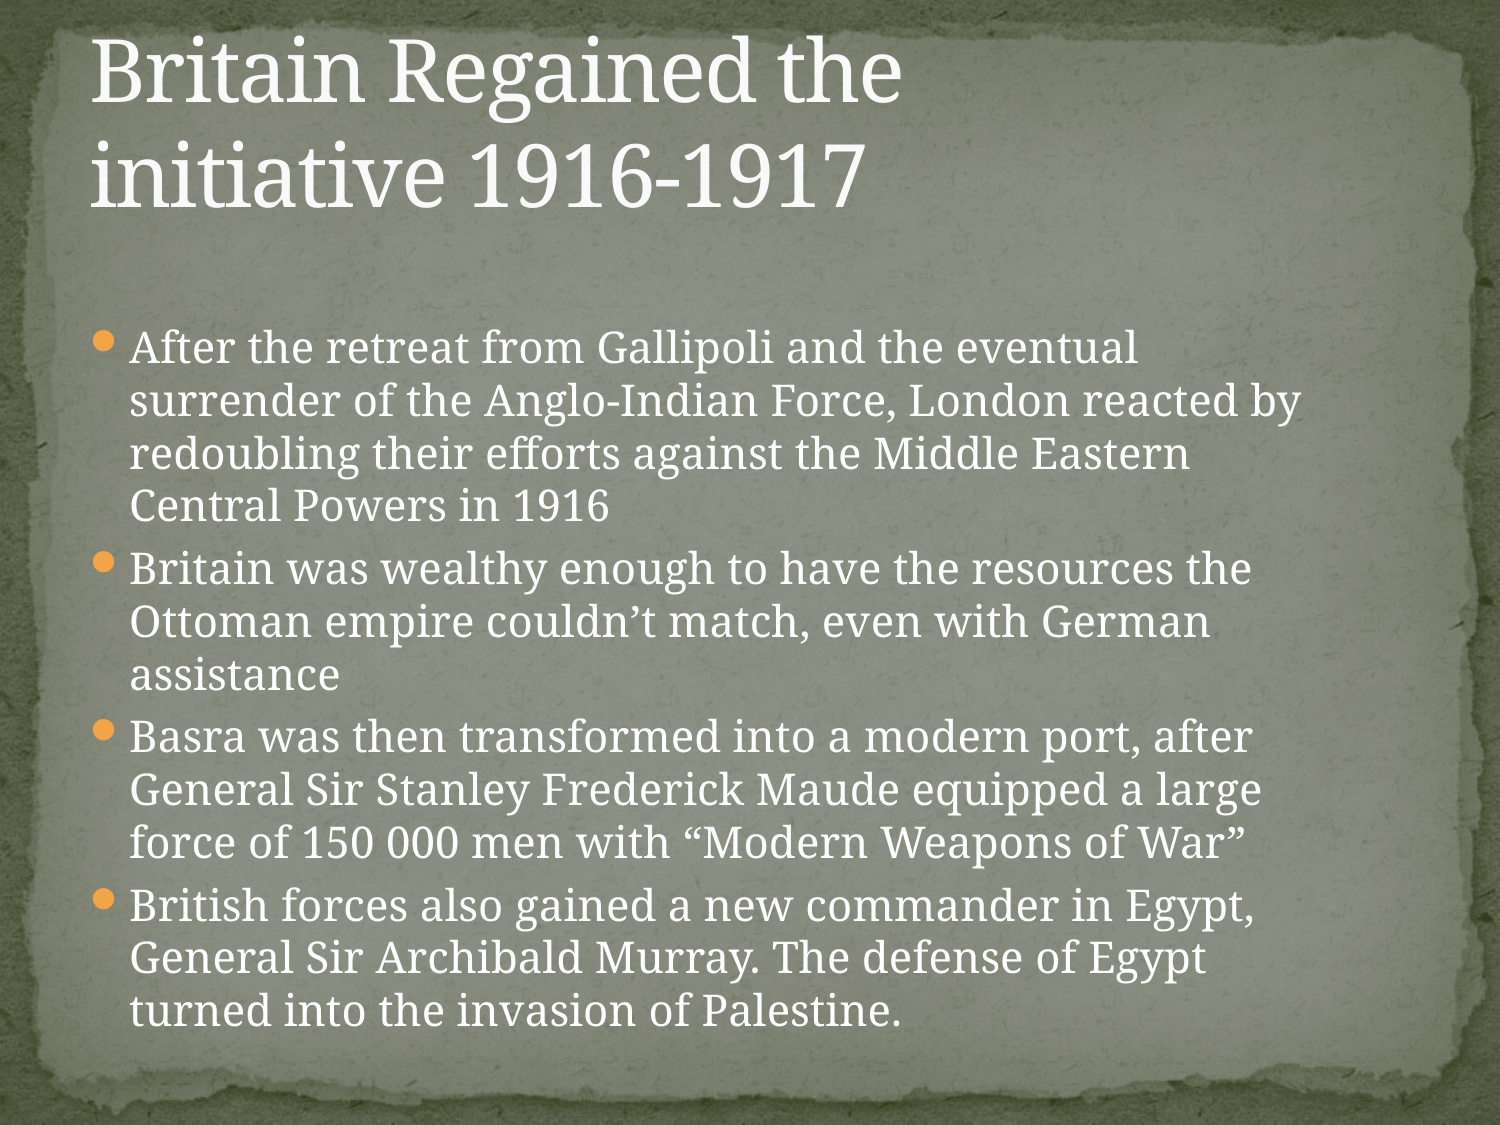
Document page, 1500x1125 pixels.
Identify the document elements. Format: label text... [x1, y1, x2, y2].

text_box After the retreat from Gallipoli and the eventual surrender of the Anglo-Indian Force, London reacted by redoubling their efforts against the Middle Eastern Central Powers in 1916 Britain was wealthy enough to have the resources the Ottoman empire couldn’t match, even with German assistance Basra was then transformed into a modern port, after General Sir Stanley Frederick Maude equipped a large force of 150 000 men with “Modern Weapons of War” British forces also gained a new commander in Egypt, General Sir Archibald Murray. The defense of Egypt turned into the invasion of Palestine. [75, 312, 1363, 1050]
text_box Britain Regained the initiative 1916-1917 [75, 0, 1075, 233]
